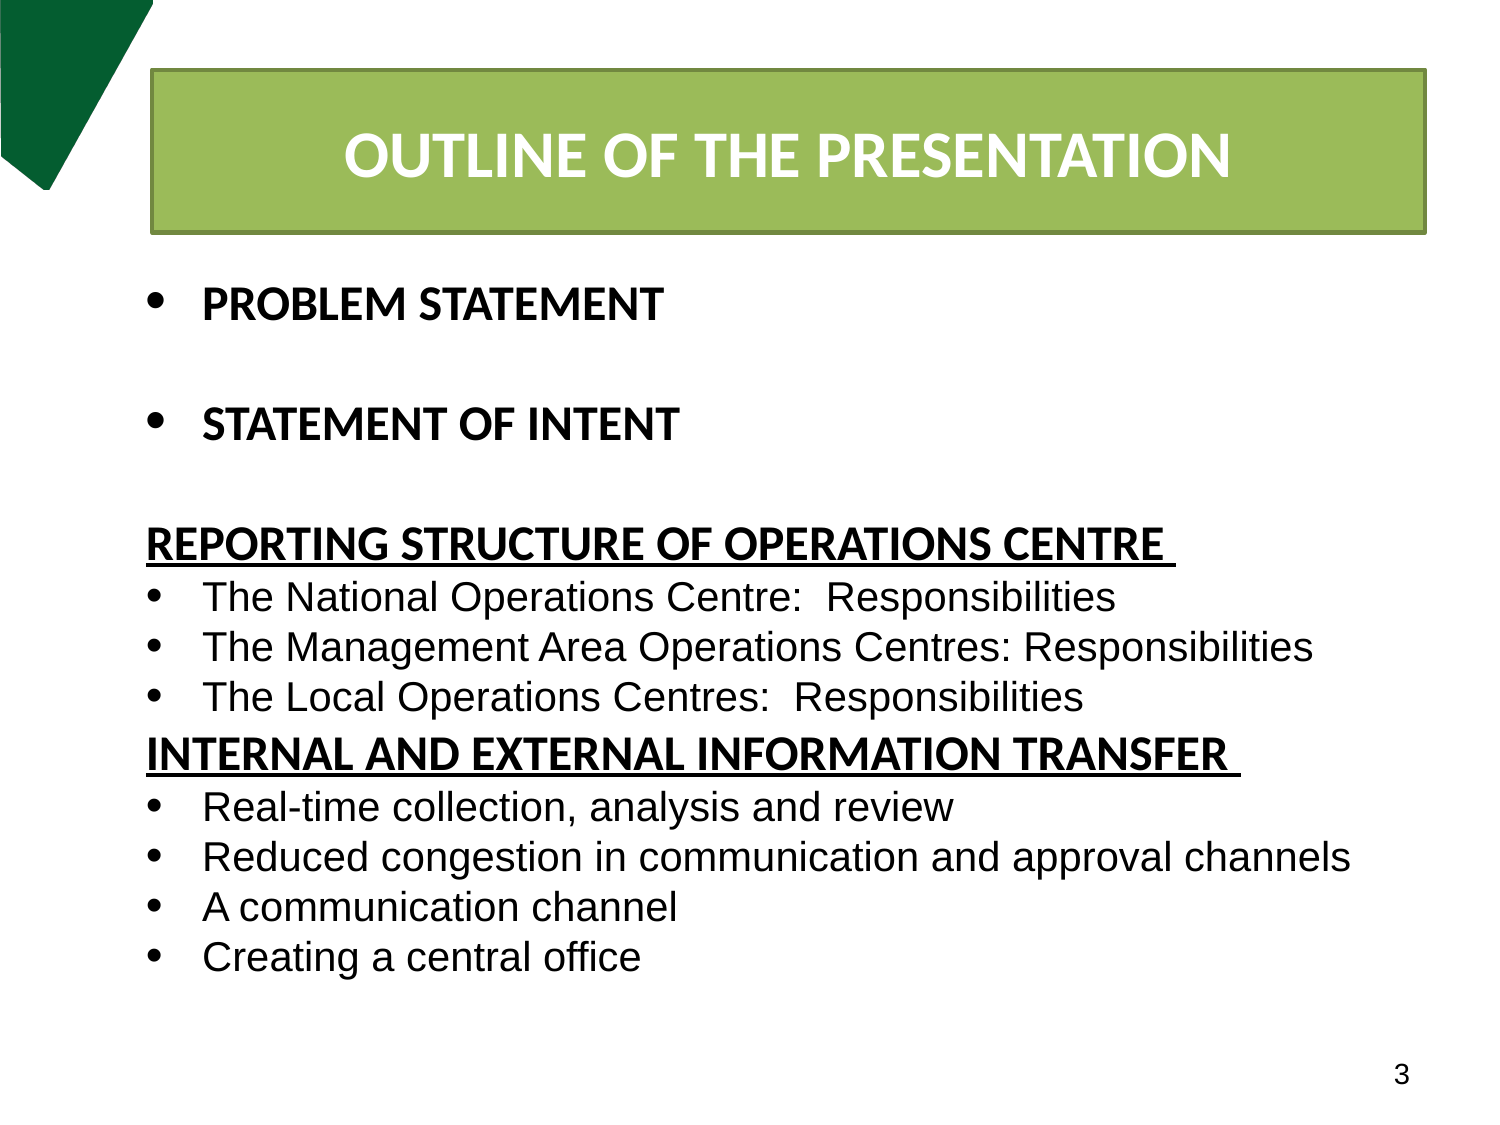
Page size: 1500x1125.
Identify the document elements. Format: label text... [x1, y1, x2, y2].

slide_number 3 [1074, 1042, 1425, 1103]
title OUTLINE OF THE PRESENTATION [152, 69, 1425, 233]
list PROBLEM STATEMENT STATEMENT OF INTENT REPORTING STRUCTURE OF OPERATIONS CENTRE The National Operations Centre: Responsibilities The Management Area Operations Centres: Responsibilities The Local Operations Centres: Responsibilities INTERNAL AND EXTERNAL INFORMATION TRANSFER Real-time collection, analysis and review Reduced congestion in communication and approval channels A communication channel Creating a central office [130, 262, 1430, 1005]
picture [0, 0, 153, 190]
